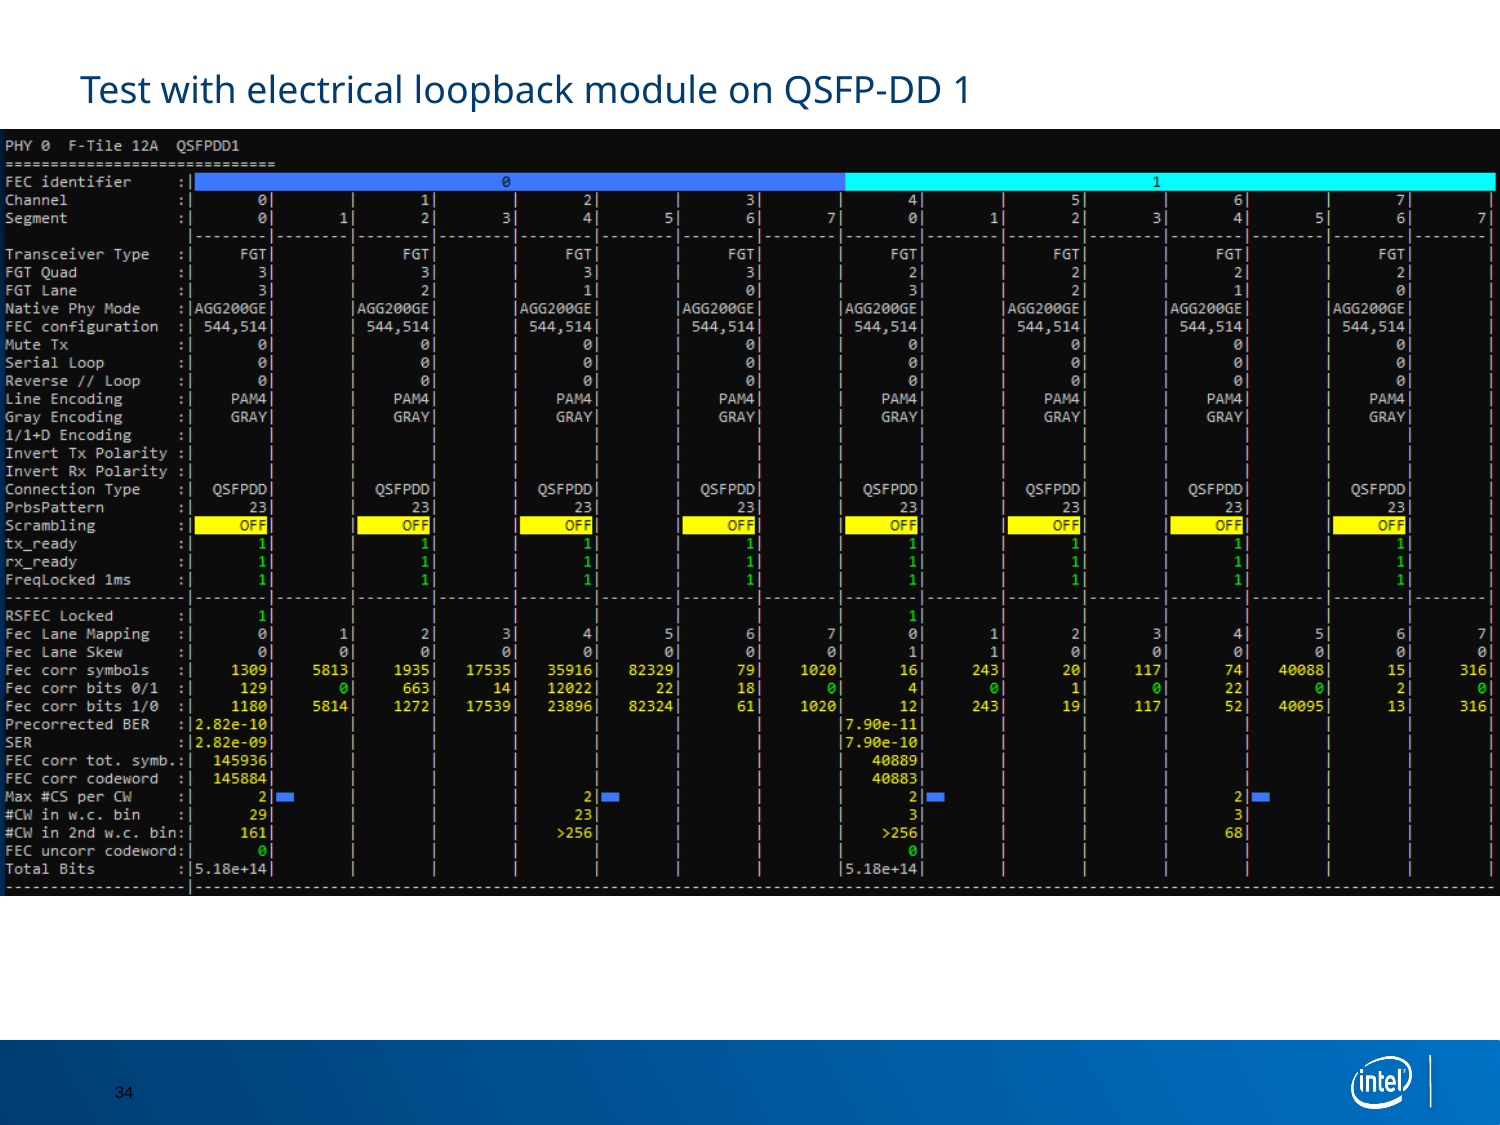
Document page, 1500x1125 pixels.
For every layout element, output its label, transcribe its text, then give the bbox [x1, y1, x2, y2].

slide_number 34 [19, 1069, 134, 1116]
picture [0, 129, 1500, 897]
picture [1351, 1056, 1412, 1109]
title Test with electrical loopback module on QSFP-DD 1 [80, 65, 1388, 128]
